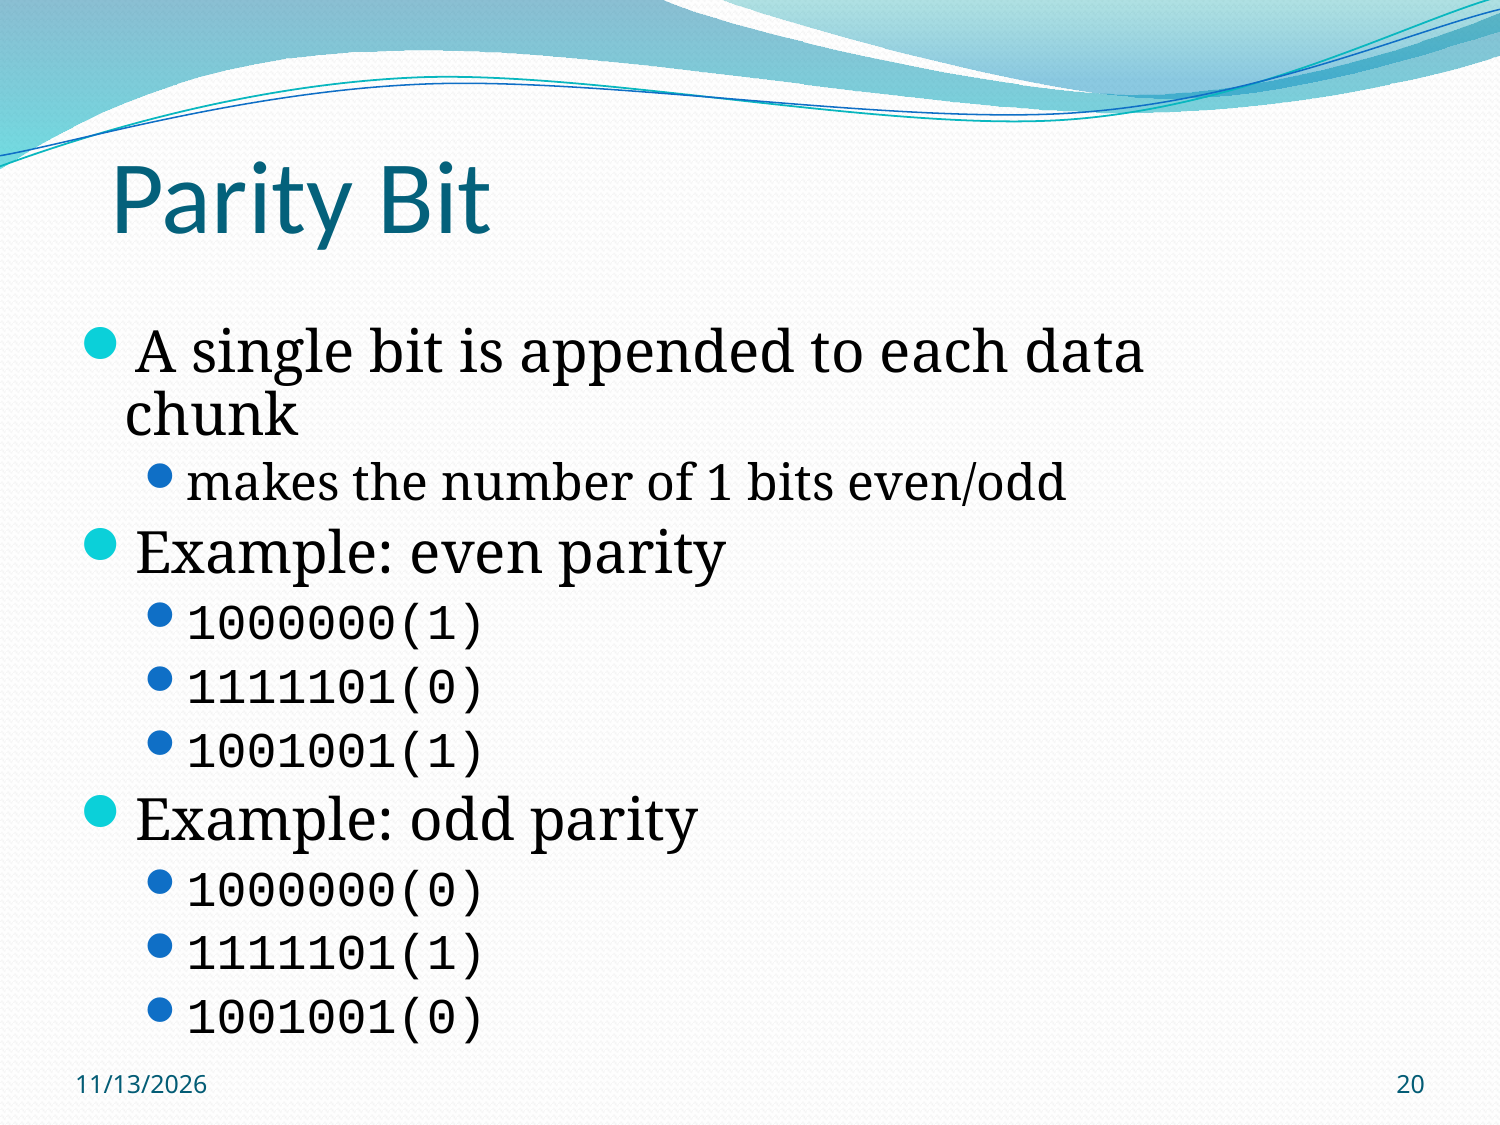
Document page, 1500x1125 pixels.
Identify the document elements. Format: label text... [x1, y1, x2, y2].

list A single bit is appended to each data chunk makes the number of 1 bits even/odd Example: even parity 1000000(1) 1111101(0) 1001001(1) Example: odd parity 1000000(0) 1111101(1) 1001001(0) [64, 314, 1340, 1040]
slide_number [75, 1042, 425, 1103]
slide_number 20 [1299, 1042, 1425, 1103]
title Parity Bit [110, 66, 1386, 254]
